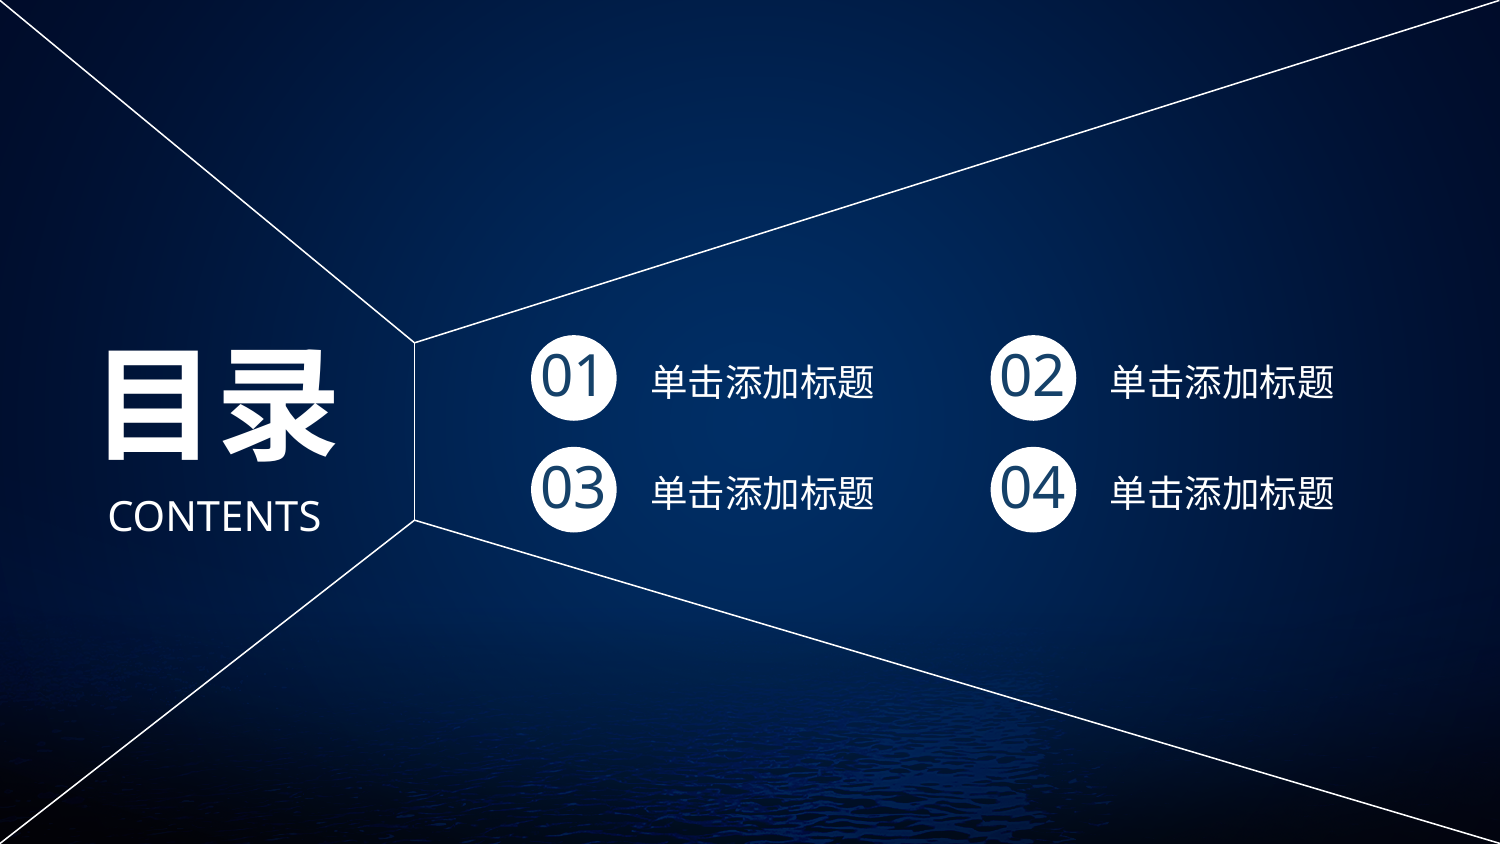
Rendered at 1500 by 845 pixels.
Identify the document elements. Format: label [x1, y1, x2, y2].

text_box [0, 0, 415, 344]
text_box [416, 0, 1500, 344]
picture [415, 344, 1500, 519]
text_box [415, 519, 1500, 844]
text_box [0, 519, 415, 844]
picture [0, 344, 414, 519]
